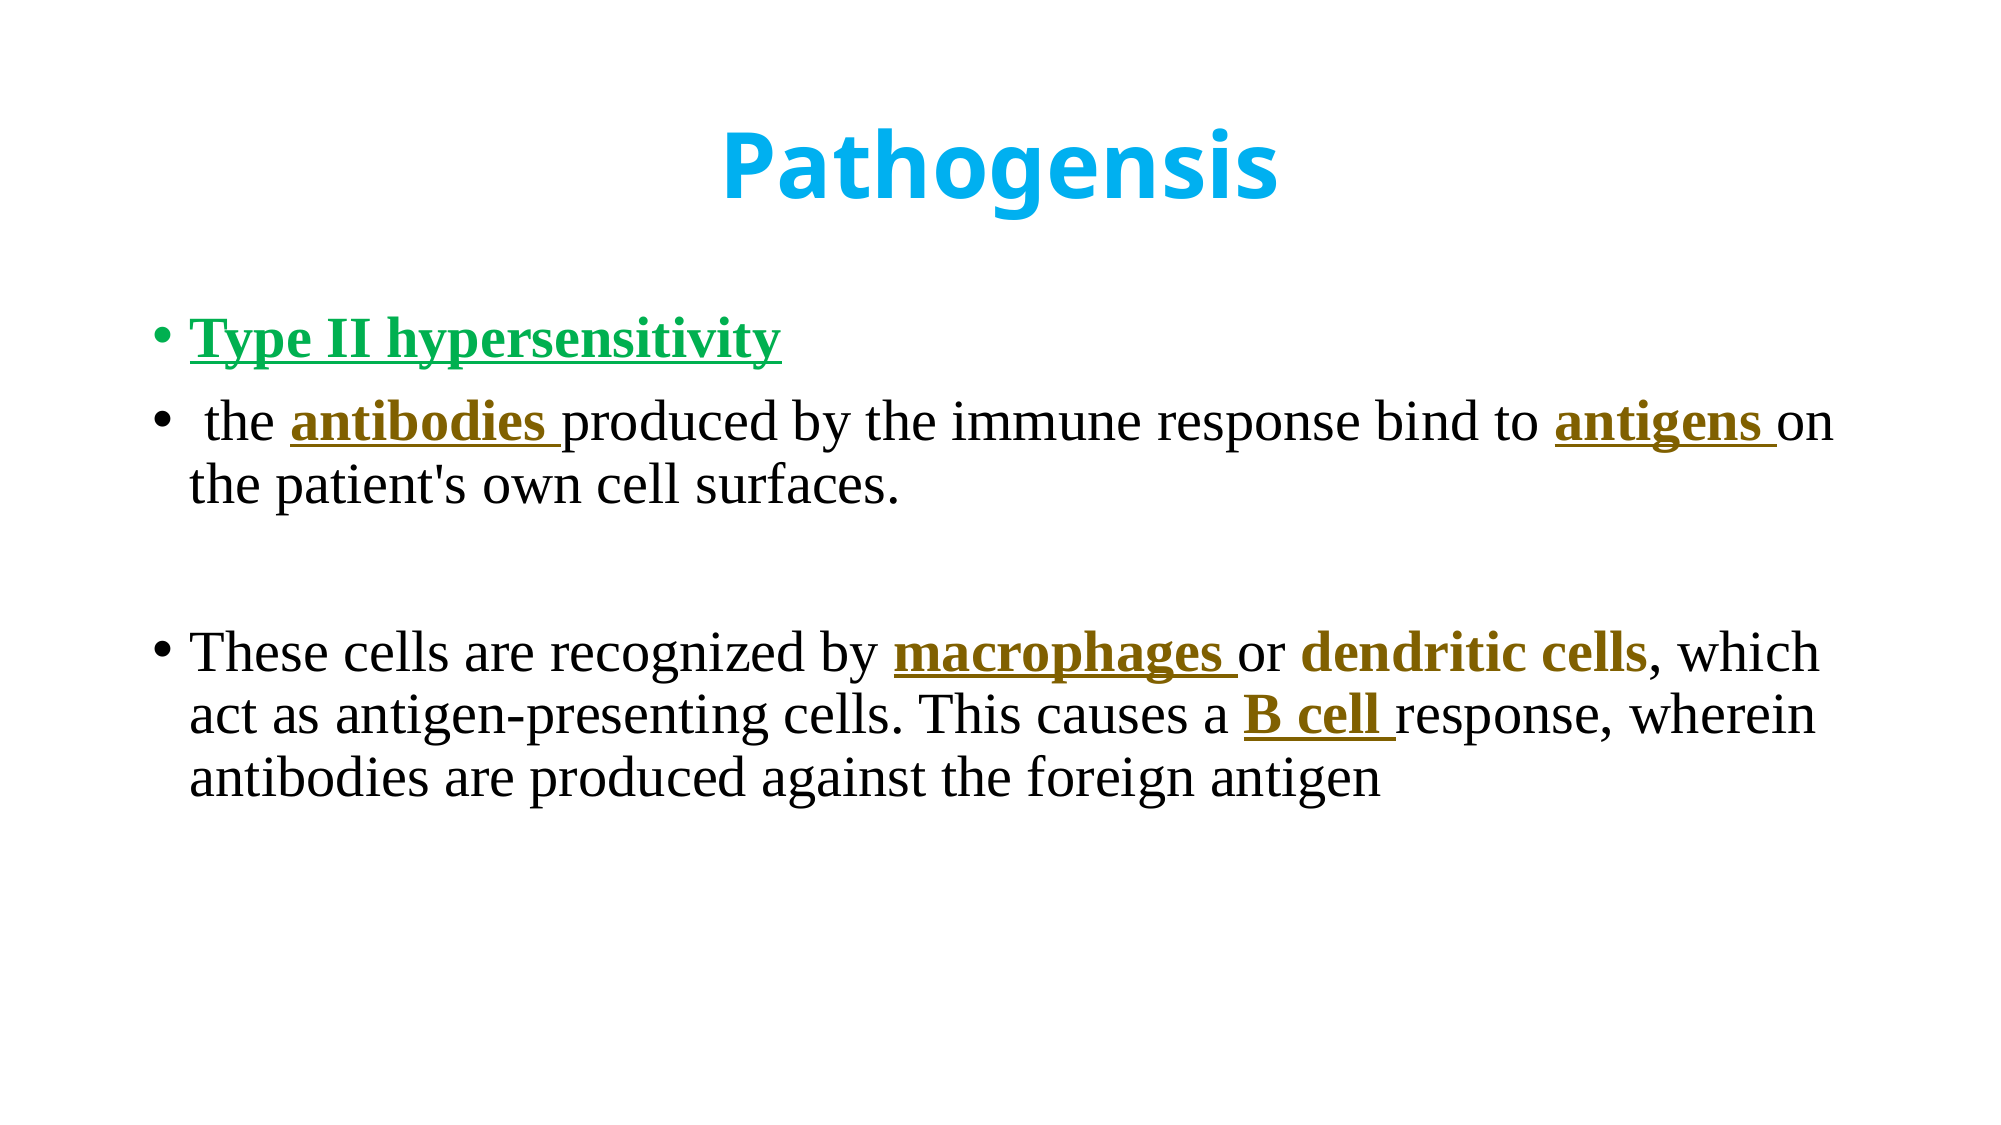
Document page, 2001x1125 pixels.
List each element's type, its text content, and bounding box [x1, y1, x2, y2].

list Type II hypersensitivity the antibodies produced by the immune response bind to antigens on the patient's own cell surfaces. These cells are recognized by macrophages or dendritic cells, which act as antigen-presenting cells. This causes a B cell response, wherein antibodies are produced against the foreign antigen [137, 299, 1863, 1014]
title Pathogensis [137, 59, 1863, 278]
